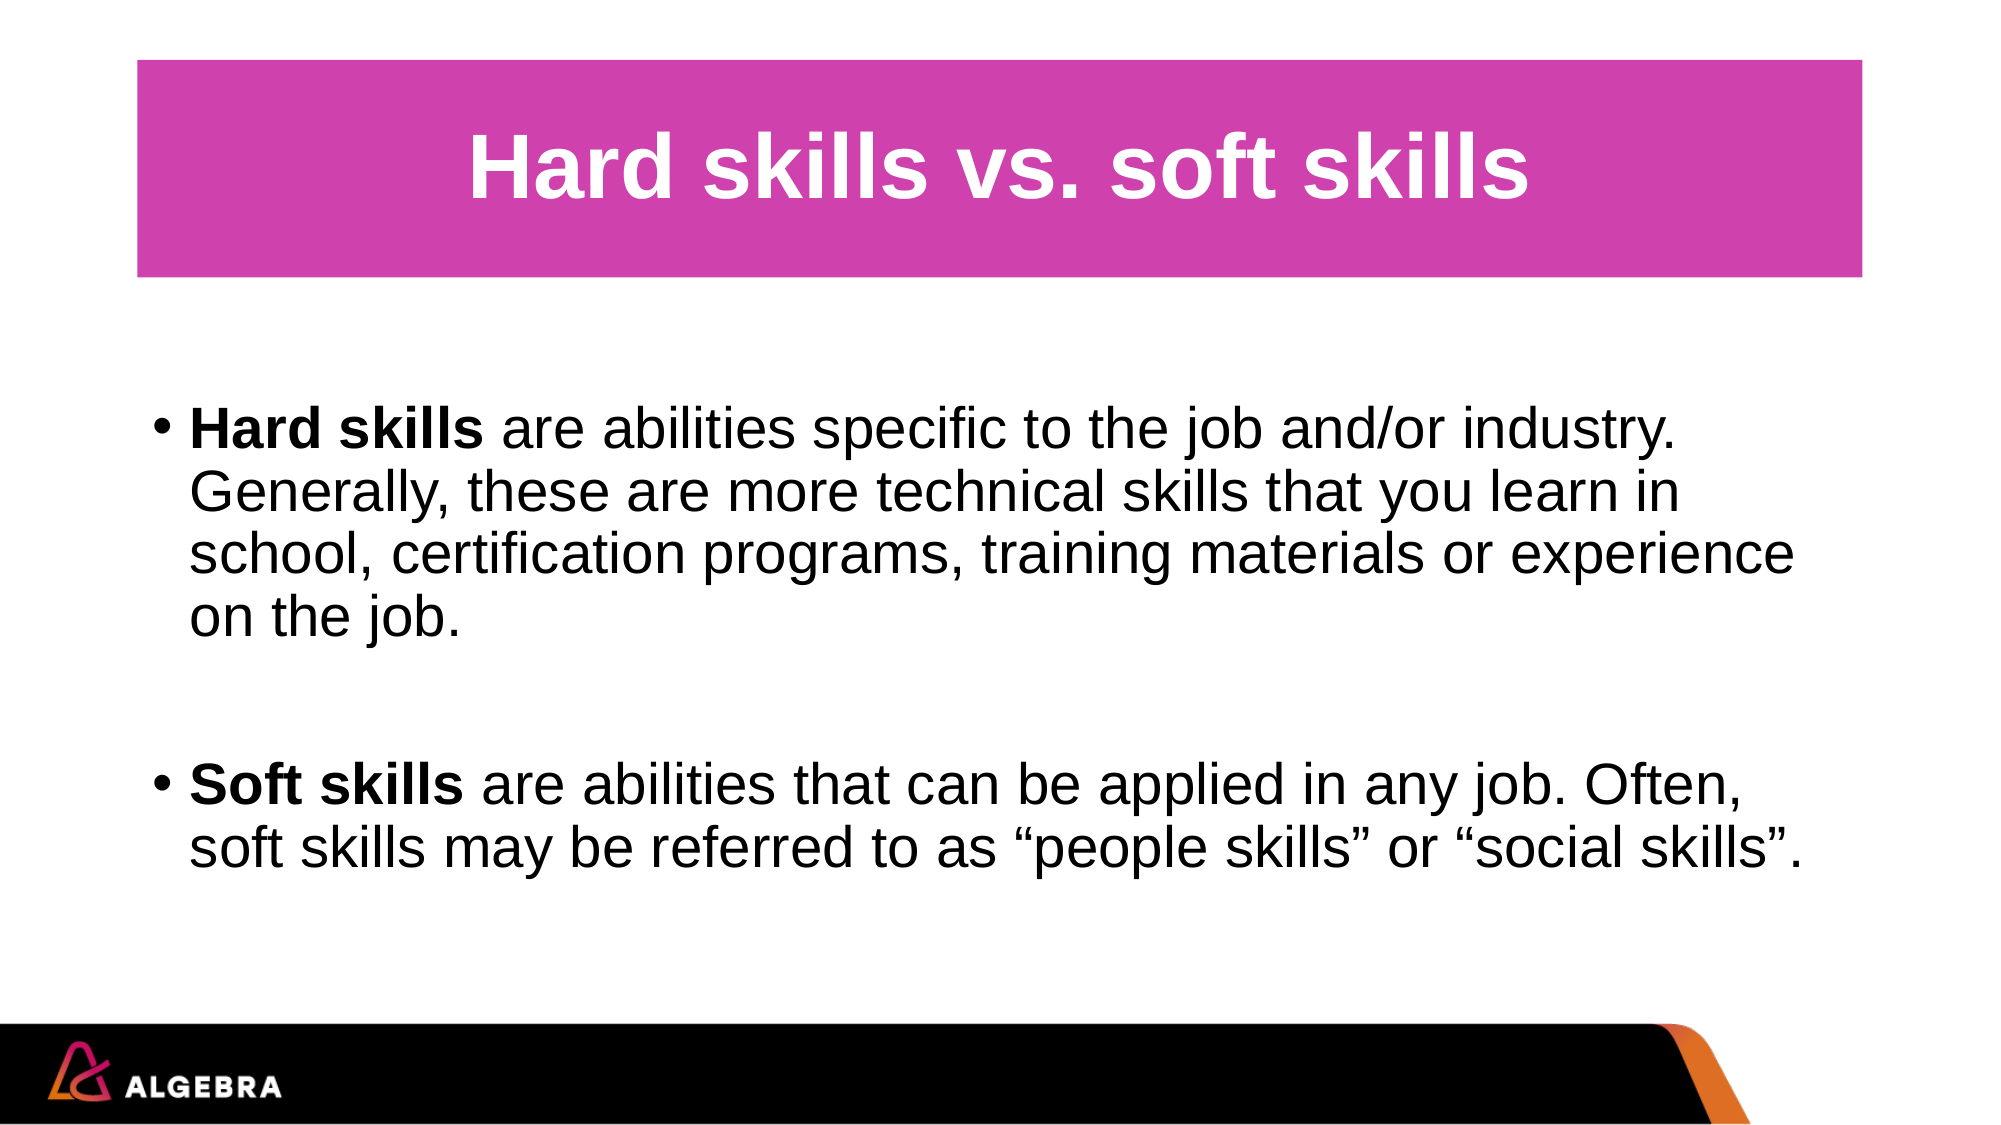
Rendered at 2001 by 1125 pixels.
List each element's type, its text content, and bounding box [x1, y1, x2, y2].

picture [0, 1023, 1958, 1125]
list Hard skills are abilities specific to the job and/or industry. Generally, these are more technical skills that you learn in school, certification programs, training materials or experience on the job. Soft skills are abilities that can be applied in any job. Often, soft skills may be referred to as “people skills” or “social skills”. [137, 299, 1863, 1014]
title Hard skills vs. soft skills [137, 59, 1863, 278]
